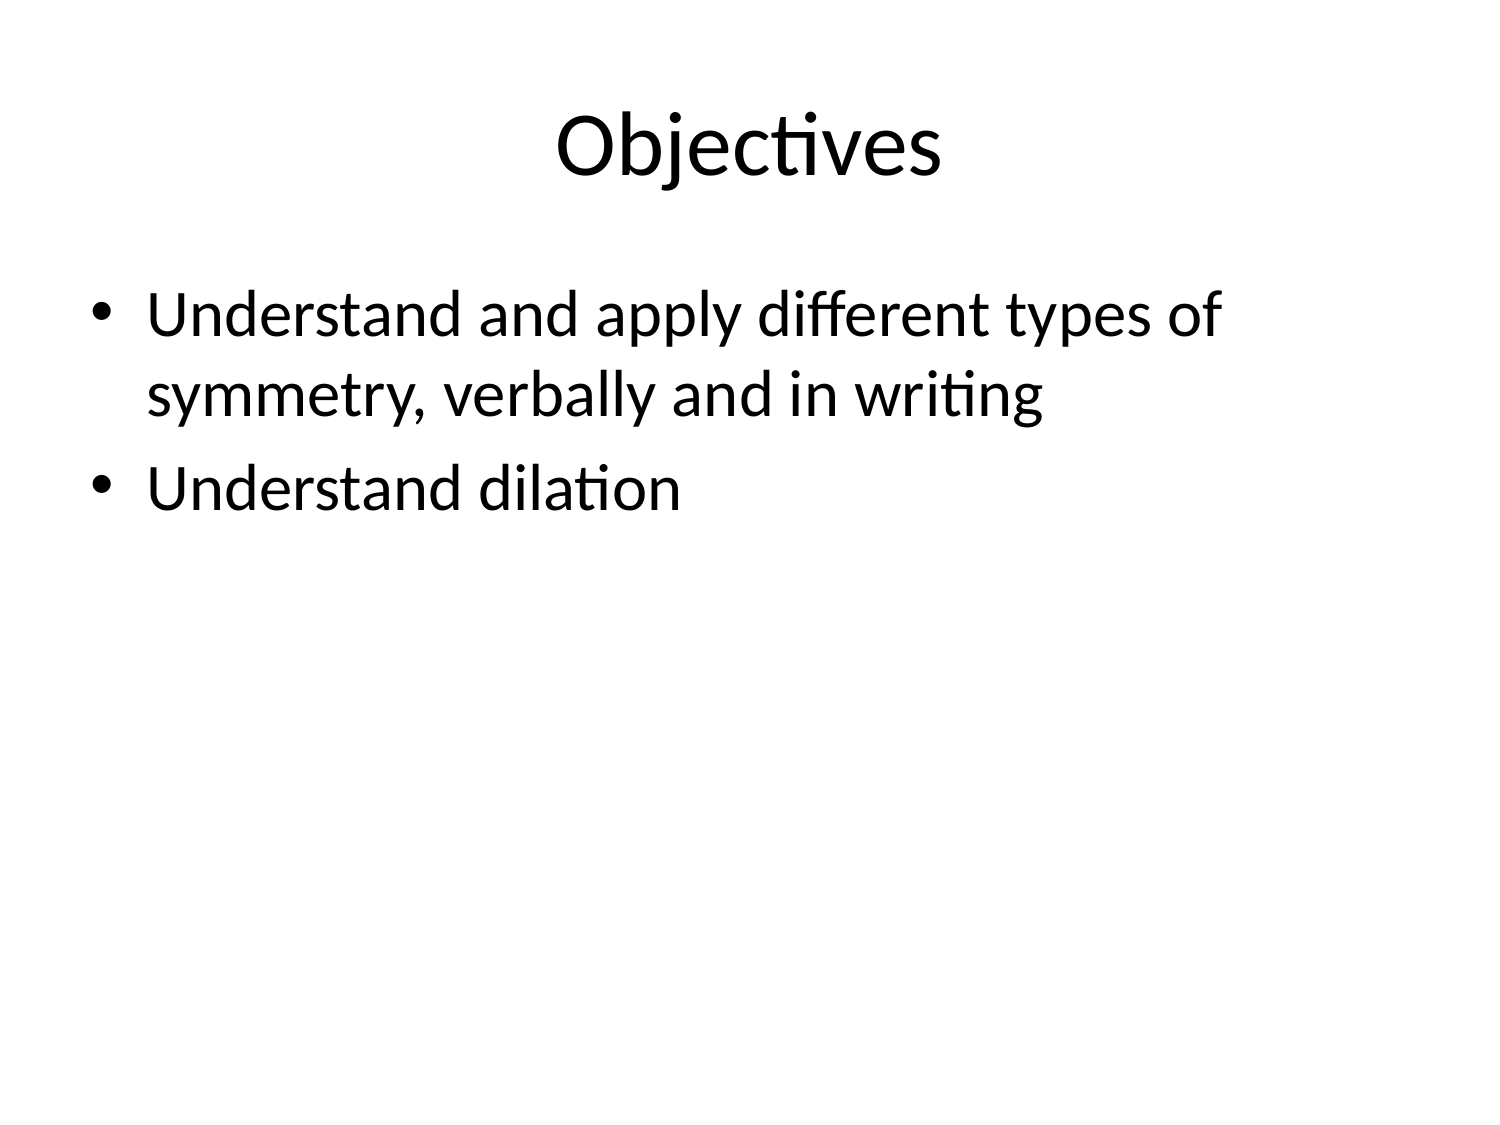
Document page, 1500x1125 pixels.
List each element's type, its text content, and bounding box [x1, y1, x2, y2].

list Understand and apply different types of symmetry, verbally and in writing Understand dilation [75, 262, 1425, 1005]
title Objectives [75, 45, 1425, 233]
